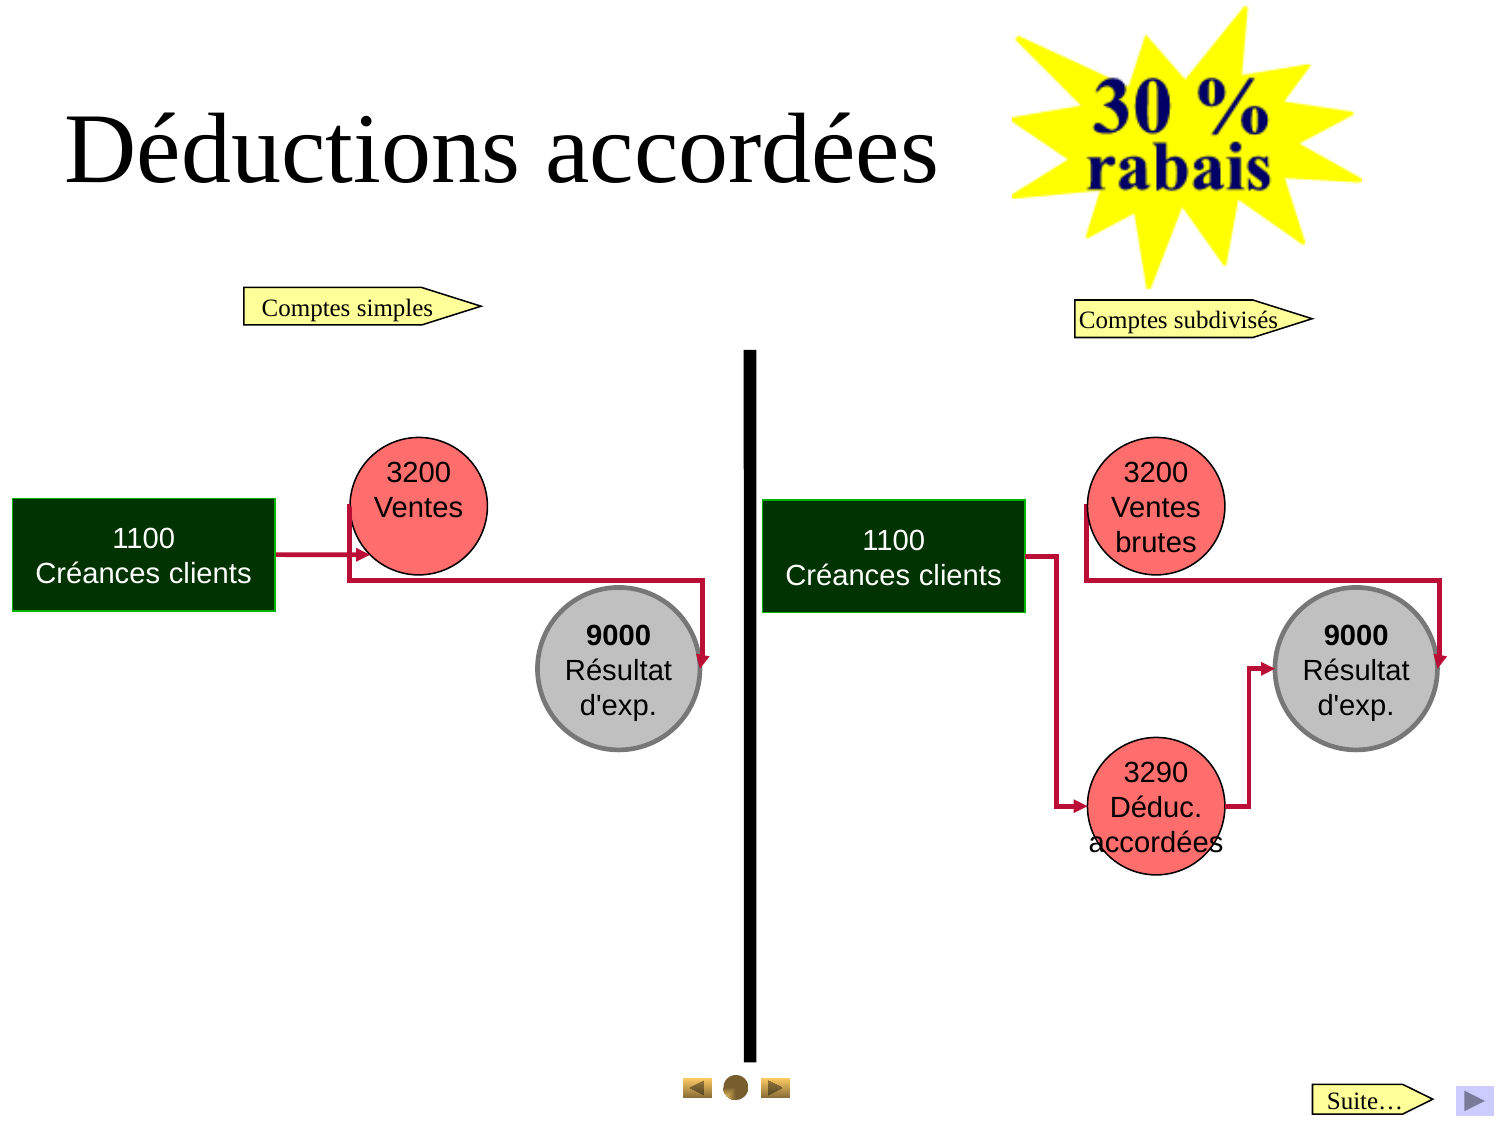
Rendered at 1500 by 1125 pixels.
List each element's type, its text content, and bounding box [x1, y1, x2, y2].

text_box [1456, 1086, 1494, 1116]
text_box Suite… [1312, 1084, 1433, 1115]
picture [1012, 0, 1362, 295]
text_box Déductions accordées [50, 75, 1000, 210]
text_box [1087, 506, 1440, 669]
text_box 9000 Résultat d'exp. [1274, 669, 1438, 750]
text_box 9000 Résultat d'exp. [537, 669, 700, 750]
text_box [1224, 668, 1273, 807]
text_box 3200 Ventes [350, 437, 488, 506]
text_box 3200 Ventes brutes [1087, 437, 1225, 506]
text_box Comptes simples [243, 287, 482, 325]
text_box 1100 Créances clients [12, 498, 275, 611]
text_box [349, 506, 703, 669]
text_box Comptes subdivisés [1074, 299, 1313, 338]
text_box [1024, 556, 1088, 807]
text_box 3290 Déduc. accordées [1087, 737, 1225, 875]
text_box 1100 Créances clients [762, 500, 1025, 613]
